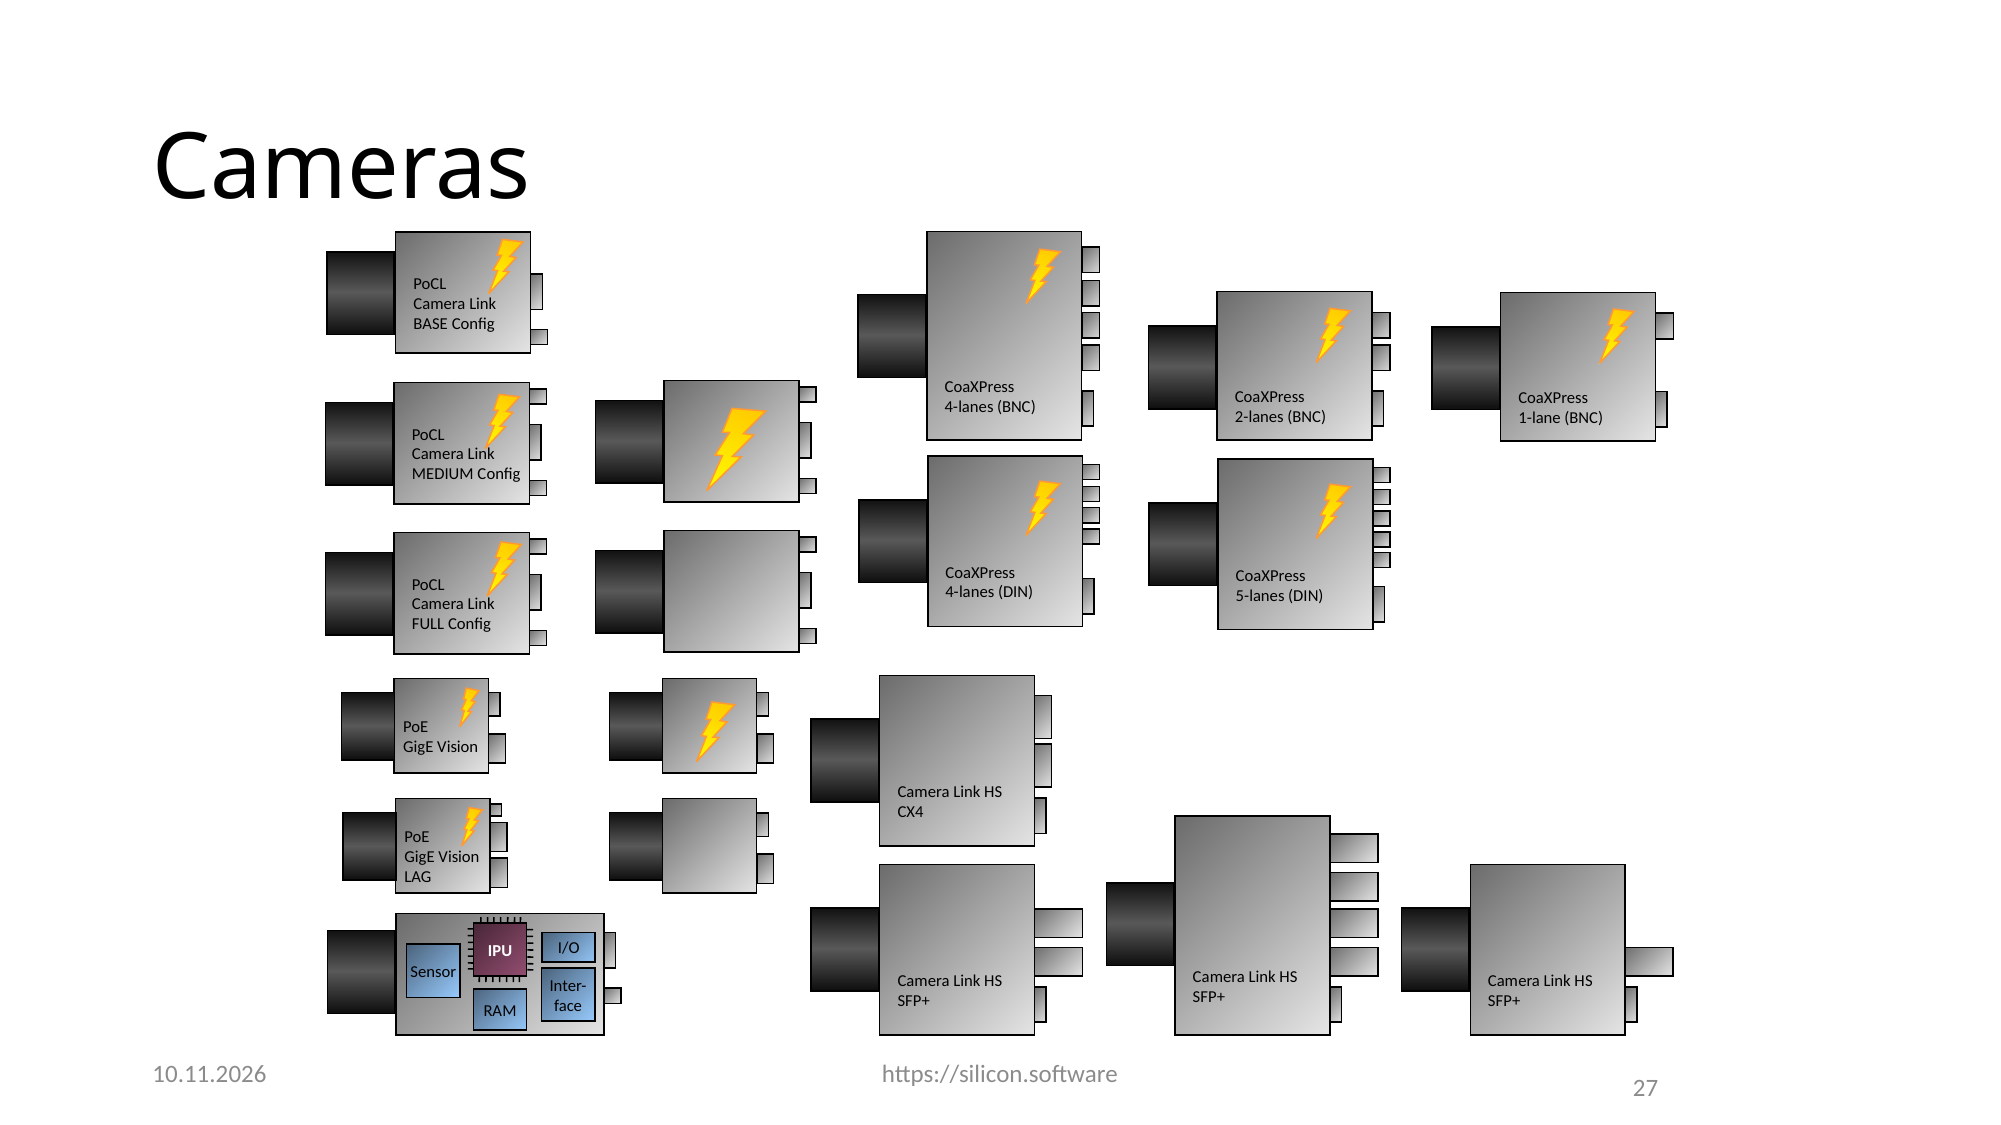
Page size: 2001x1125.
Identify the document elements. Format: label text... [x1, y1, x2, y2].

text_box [341, 678, 506, 773]
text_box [342, 798, 508, 894]
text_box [325, 382, 547, 504]
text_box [1106, 816, 1379, 1035]
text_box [609, 798, 774, 894]
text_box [325, 532, 547, 654]
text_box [609, 678, 774, 773]
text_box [810, 675, 1052, 846]
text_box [1149, 459, 1390, 630]
slide_number 27 [1325, 1070, 1674, 1103]
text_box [327, 913, 621, 1035]
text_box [1148, 291, 1390, 441]
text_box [1431, 292, 1674, 441]
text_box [859, 456, 1100, 627]
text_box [595, 380, 817, 502]
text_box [326, 231, 548, 354]
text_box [1401, 864, 1674, 1035]
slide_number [137, 1042, 588, 1103]
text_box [858, 231, 1100, 441]
footer https://silicon.software [662, 1042, 1338, 1103]
title Cameras [137, 59, 1863, 278]
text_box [810, 864, 1083, 1035]
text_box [595, 530, 817, 652]
